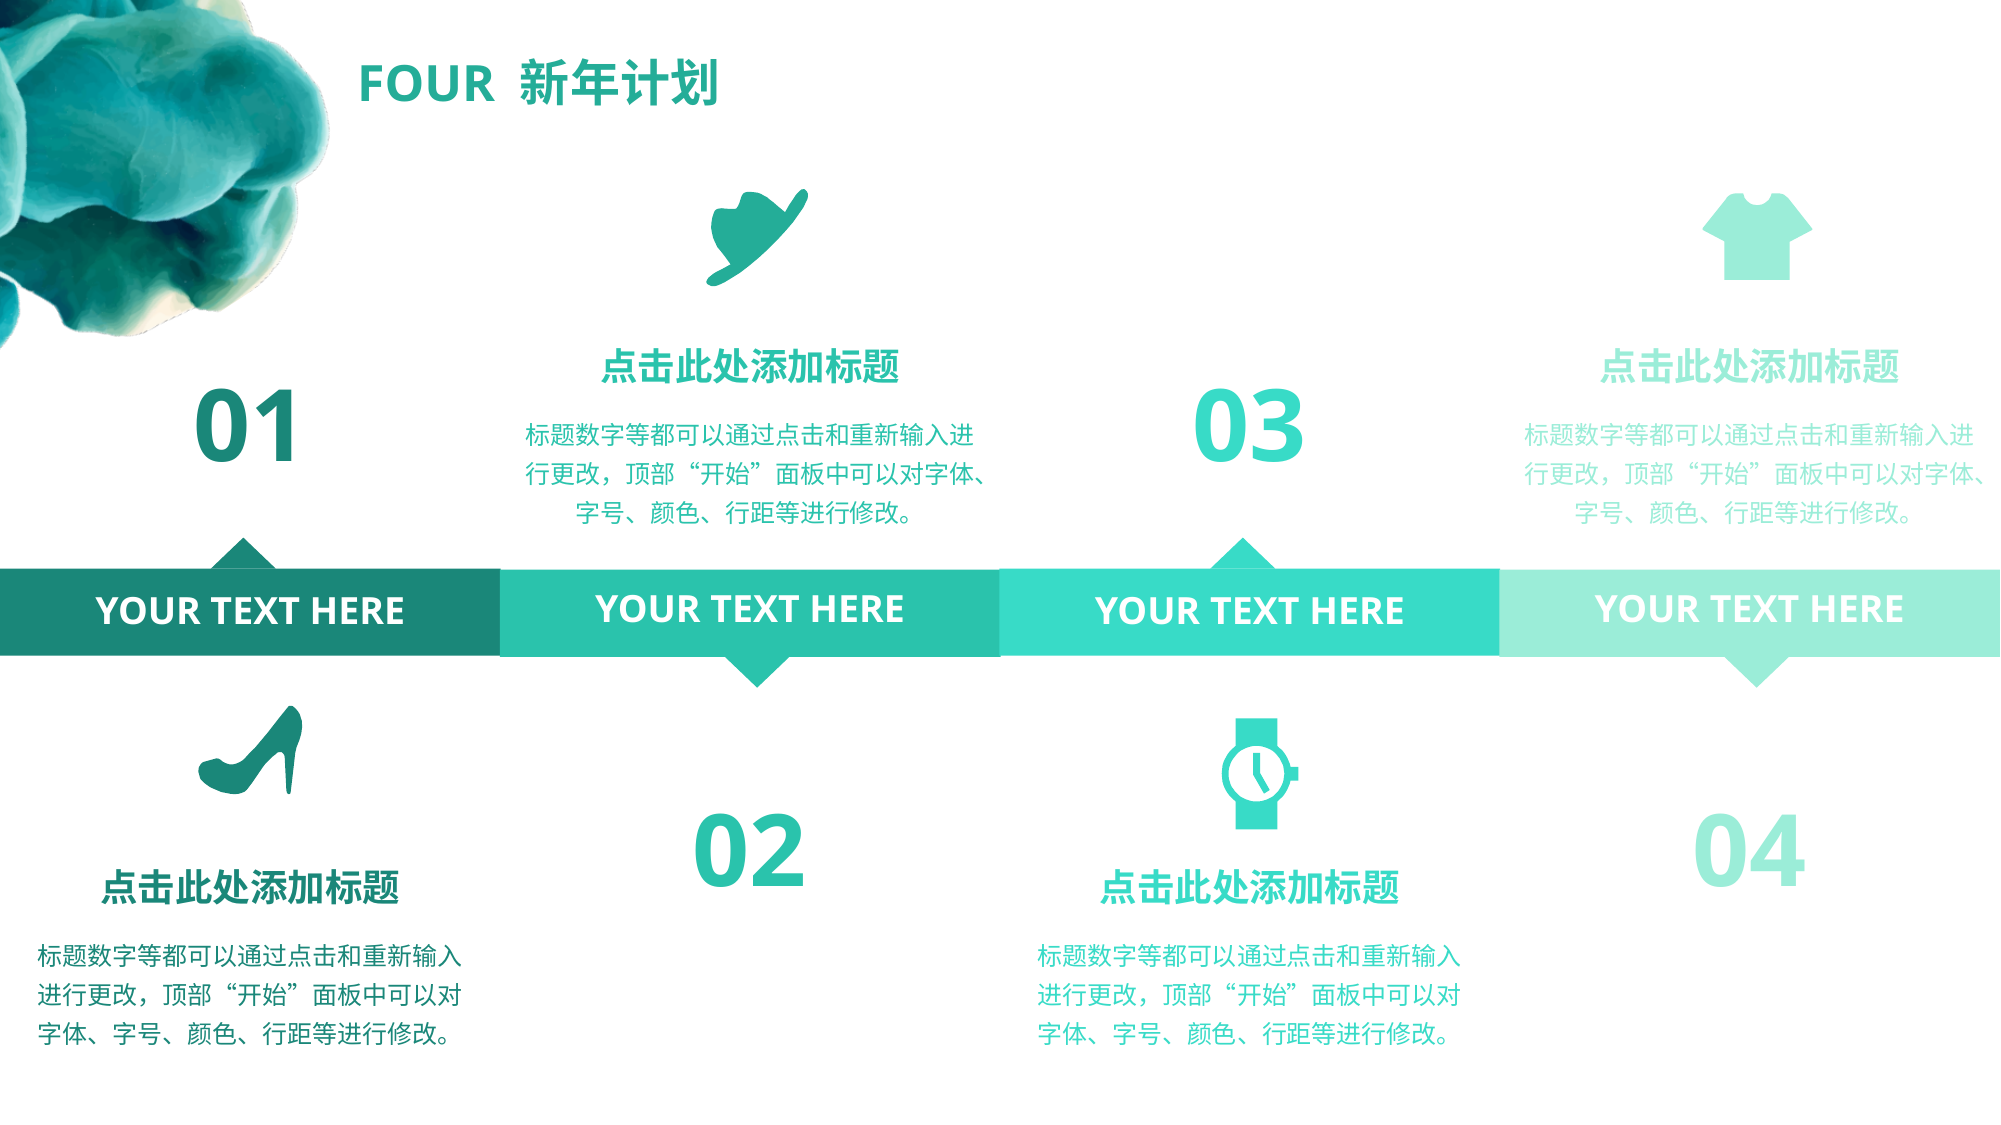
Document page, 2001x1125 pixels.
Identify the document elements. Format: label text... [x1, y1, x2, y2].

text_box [999, 537, 1501, 656]
text_box 01 [178, 354, 323, 489]
text_box [1221, 718, 1299, 830]
text_box 03 [1177, 354, 1322, 489]
text_box [1702, 193, 1813, 280]
text_box 02 [678, 778, 823, 914]
text_box [198, 705, 303, 795]
text_box 标题数字等都可以通过点击和重新输入进行更改，顶部“开始”面板中可以对字体、字号、颜色、行距等进行修改。 [1021, 924, 1478, 1056]
text_box 04 [1677, 778, 1822, 914]
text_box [1499, 569, 2000, 688]
text_box 点击此处添加标题 [85, 843, 416, 917]
text_box [706, 189, 808, 287]
text_box 标题数字等都可以通过点击和重新输入进行更改，顶部“开始”面板中可以对字体、字号、颜色、行距等进行修改。 [22, 924, 479, 1056]
text_box 标题数字等都可以通过点击和重新输入进行更改，顶部“开始”面板中可以对字体、字号、颜色、行距等进行修改。 [1500, 403, 1999, 535]
list FOUR 新年计划 [341, 41, 1268, 130]
text_box 点击此处添加标题 [1084, 843, 1415, 917]
text_box 点击此处添加标题 [1584, 322, 1915, 396]
text_box 标题数字等都可以通过点击和重新输入进行更改，顶部“开始”面板中可以对字体、字号、颜色、行距等进行修改。 [500, 403, 1000, 535]
text_box 点击此处添加标题 [585, 322, 915, 396]
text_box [499, 569, 1001, 688]
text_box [0, 537, 501, 656]
